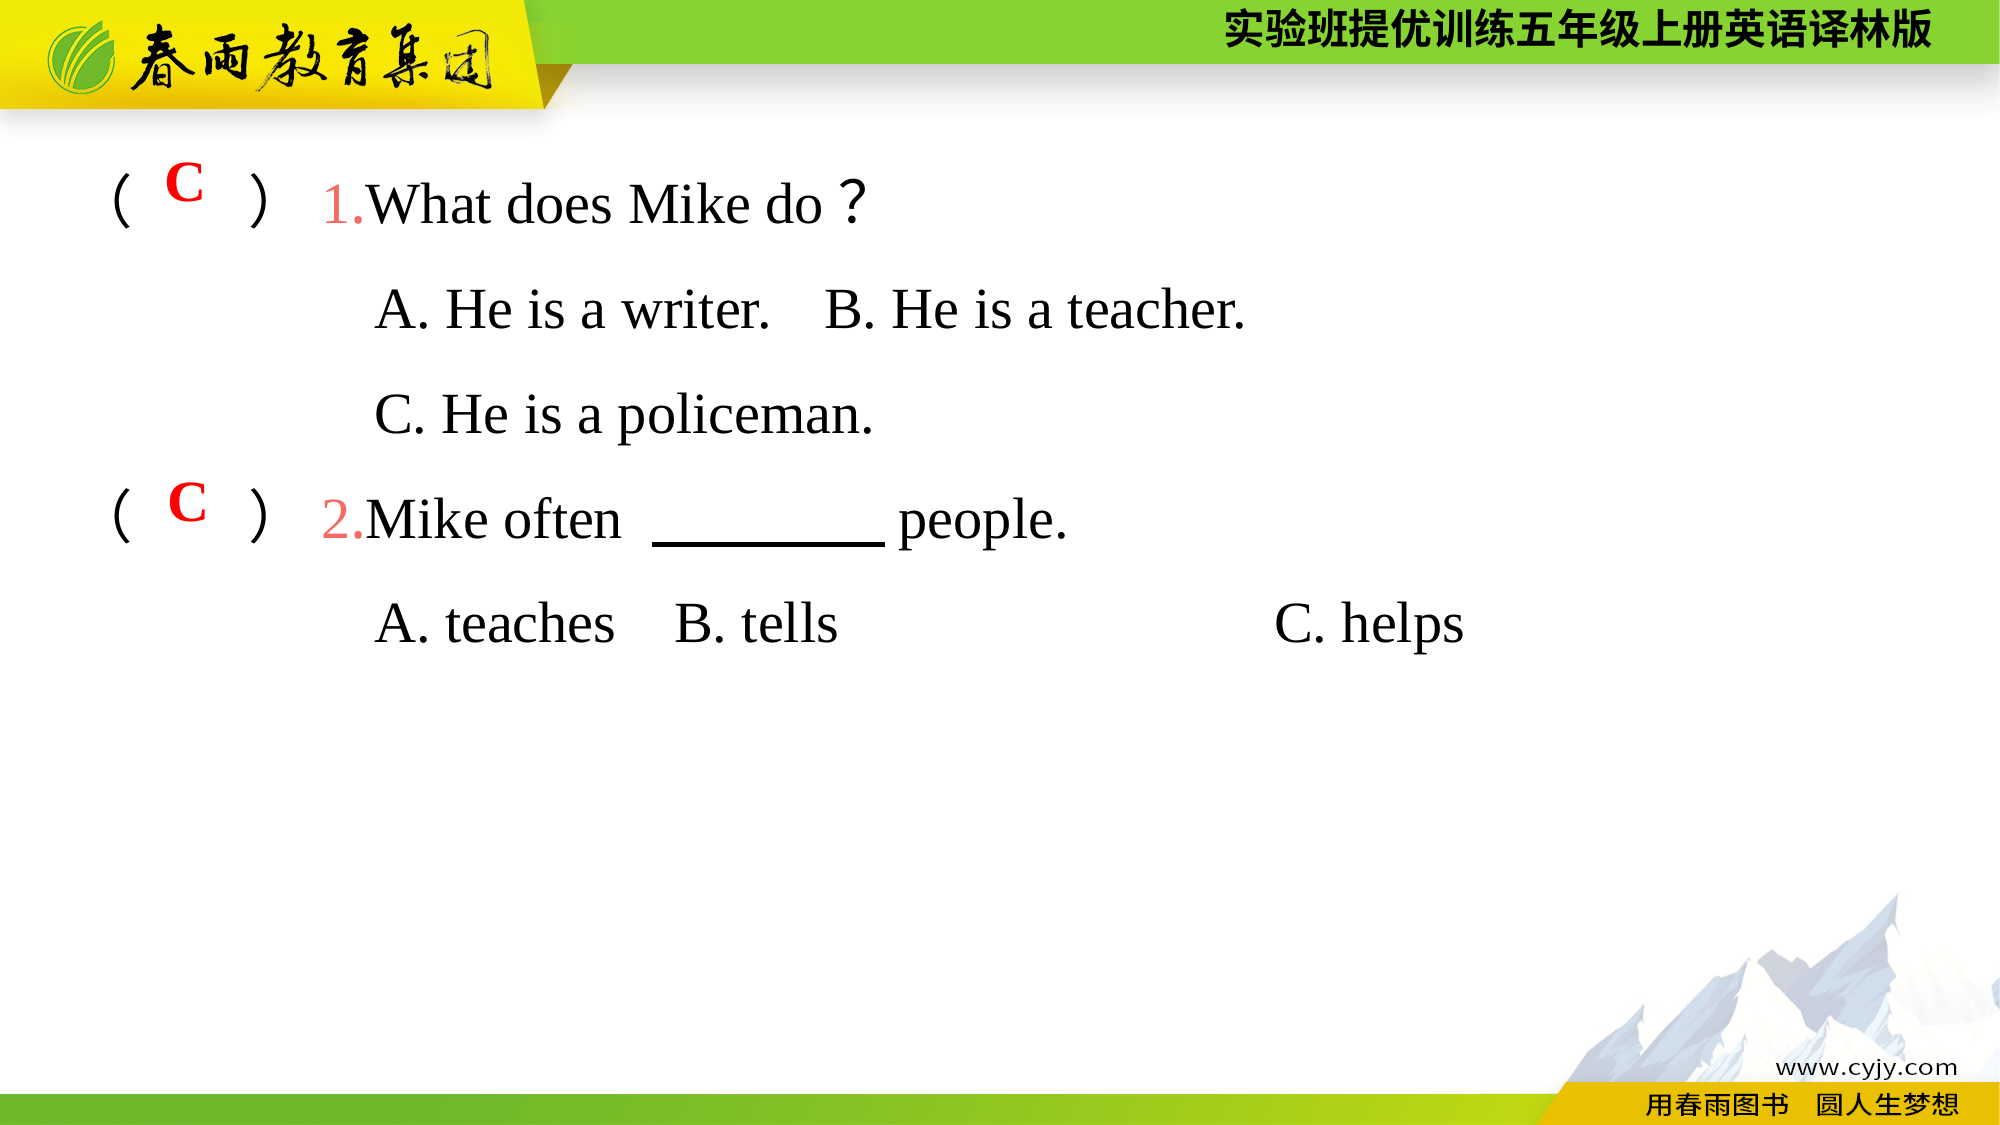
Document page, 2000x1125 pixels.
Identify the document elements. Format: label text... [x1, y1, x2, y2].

picture [0, 0, 2000, 1125]
text_box C [153, 456, 225, 541]
list （ ）1.What does Mike do？ A. He is a writer. B. He is a teacher. C. He is a policeman. （ ）2.Mike often people. A. teaches B. tells C. helps [59, 122, 1944, 655]
text_box C [149, 135, 221, 221]
